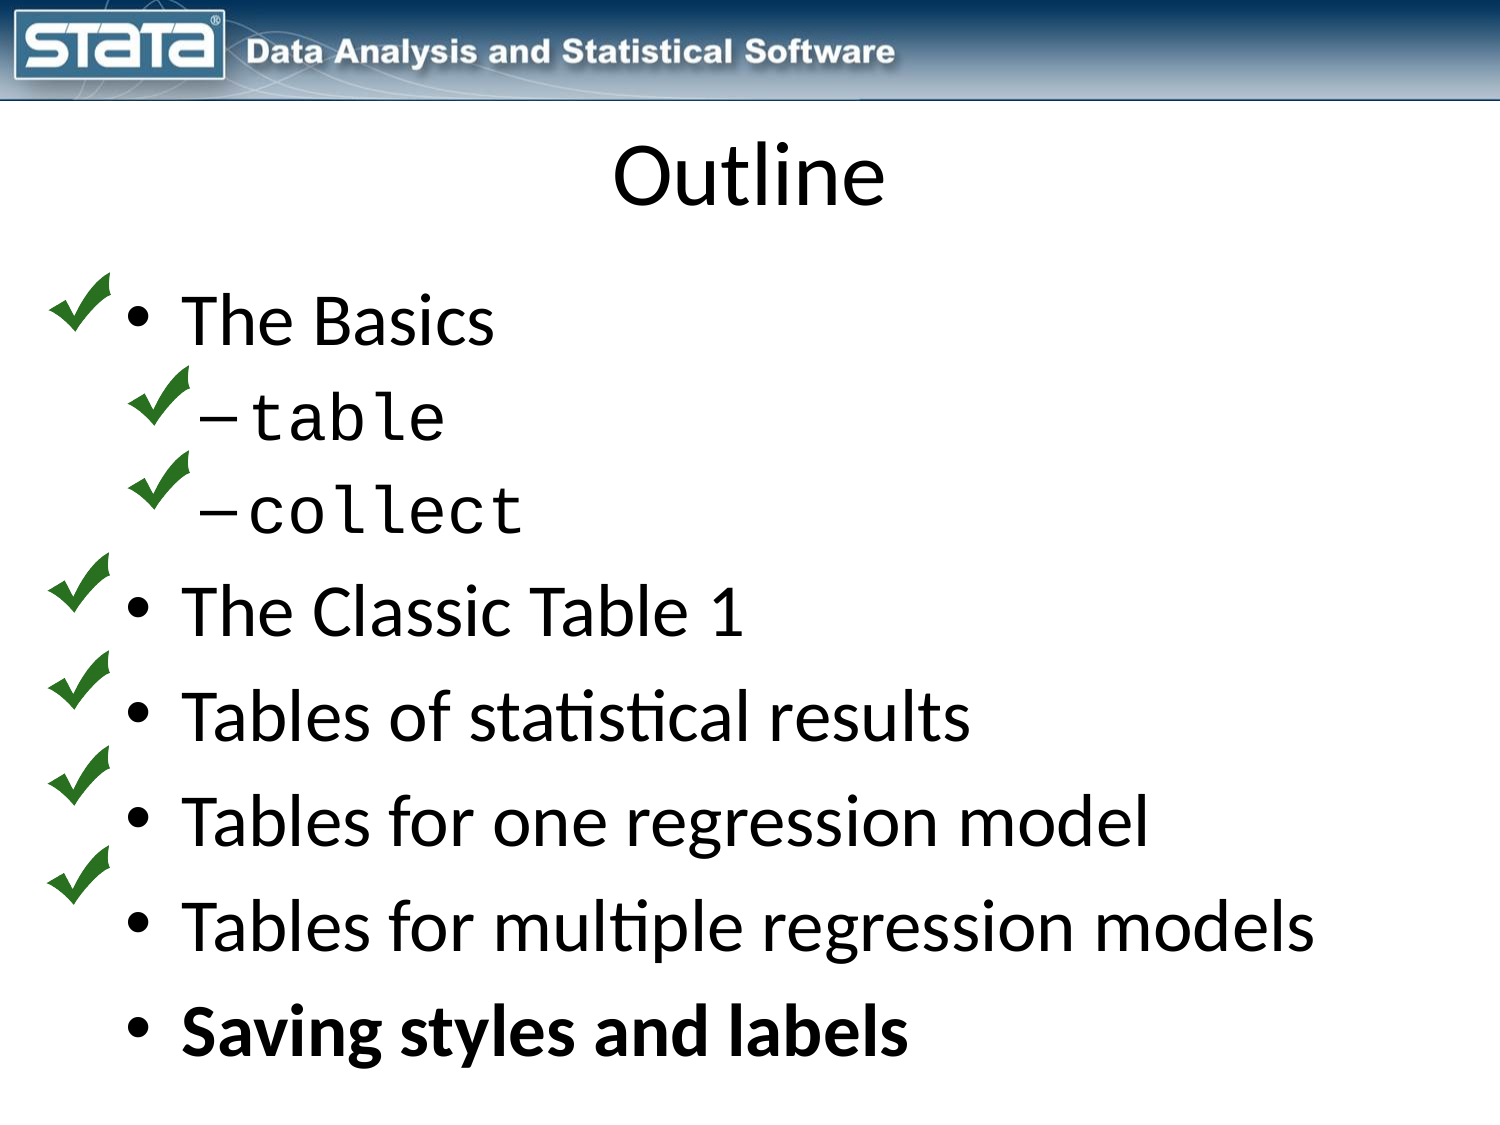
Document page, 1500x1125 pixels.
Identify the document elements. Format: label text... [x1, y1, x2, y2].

picture [127, 450, 191, 511]
picture [46, 844, 111, 905]
list The Basics table collect The Classic Table 1 Tables of statistical results Tables for one regression model Tables for multiple regression models Saving styles and labels [110, 262, 1399, 1088]
title Outline [0, 108, 1500, 238]
picture [127, 365, 191, 426]
picture [0, 0, 1500, 102]
picture [47, 552, 111, 613]
picture [48, 272, 113, 333]
picture [47, 745, 111, 806]
picture [47, 649, 111, 710]
